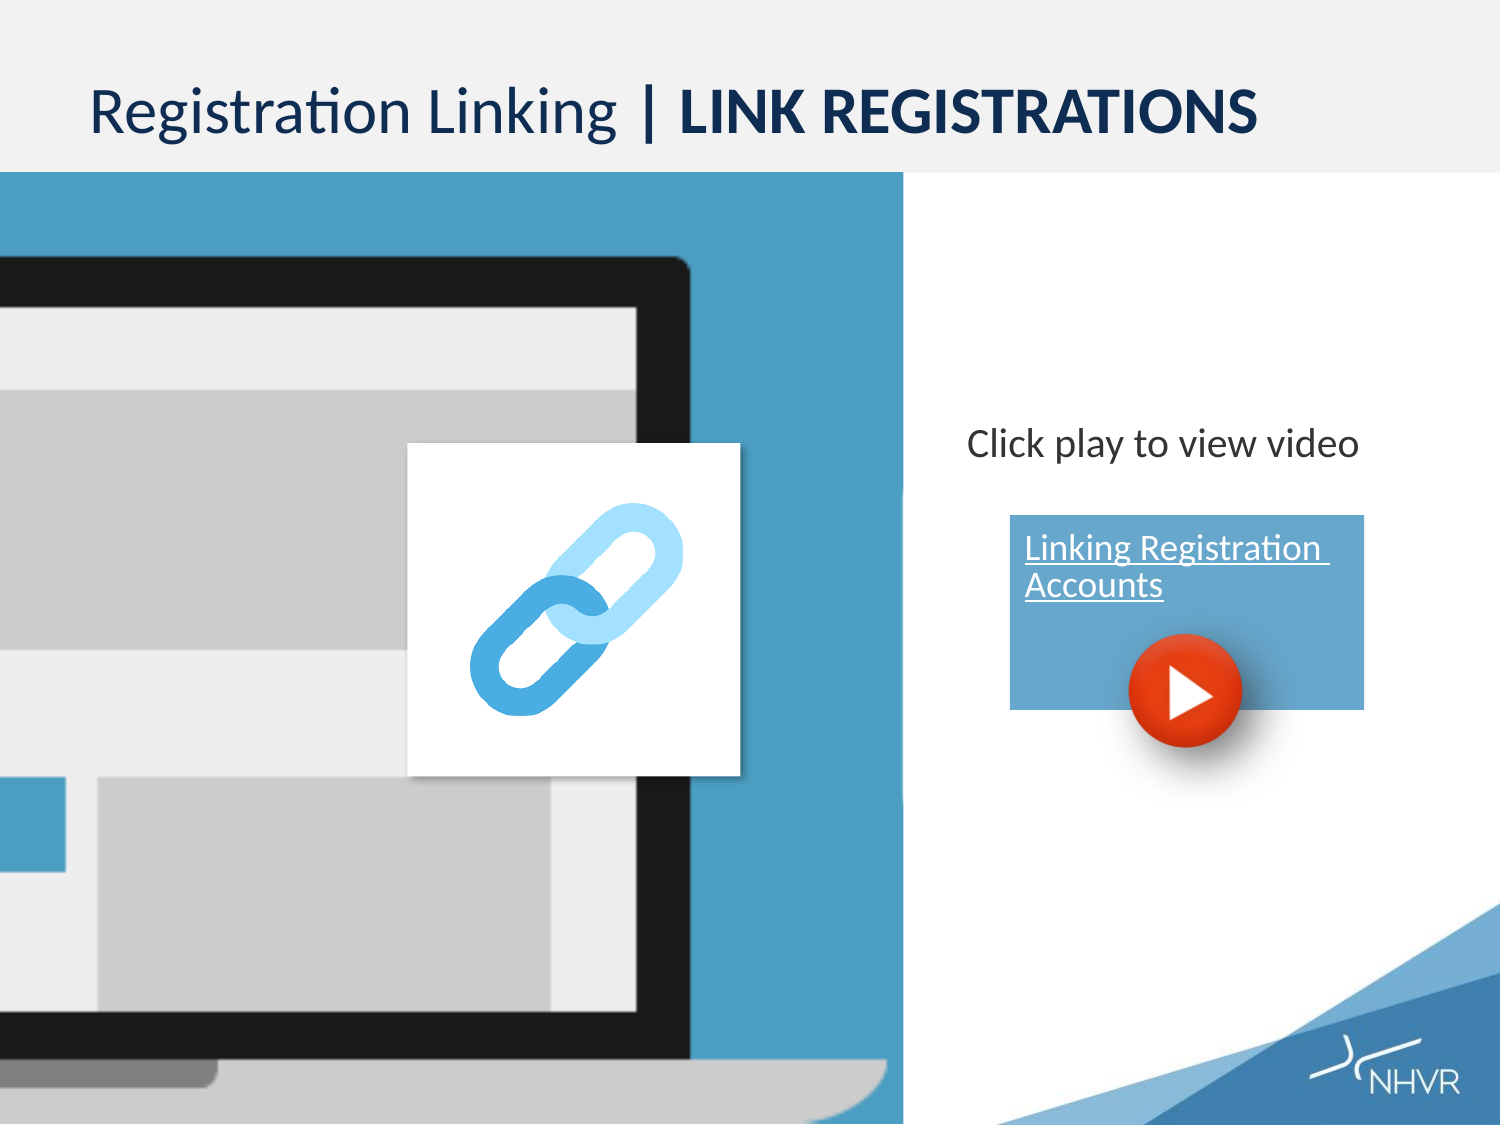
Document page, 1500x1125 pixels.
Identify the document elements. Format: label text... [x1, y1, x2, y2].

list Click play to view video [952, 349, 1456, 483]
text_box Linking Registration Accounts [1009, 515, 1365, 710]
title Registration Linking | LINK REGISTRATIONS [75, 59, 1425, 188]
picture [0, 172, 1500, 1125]
